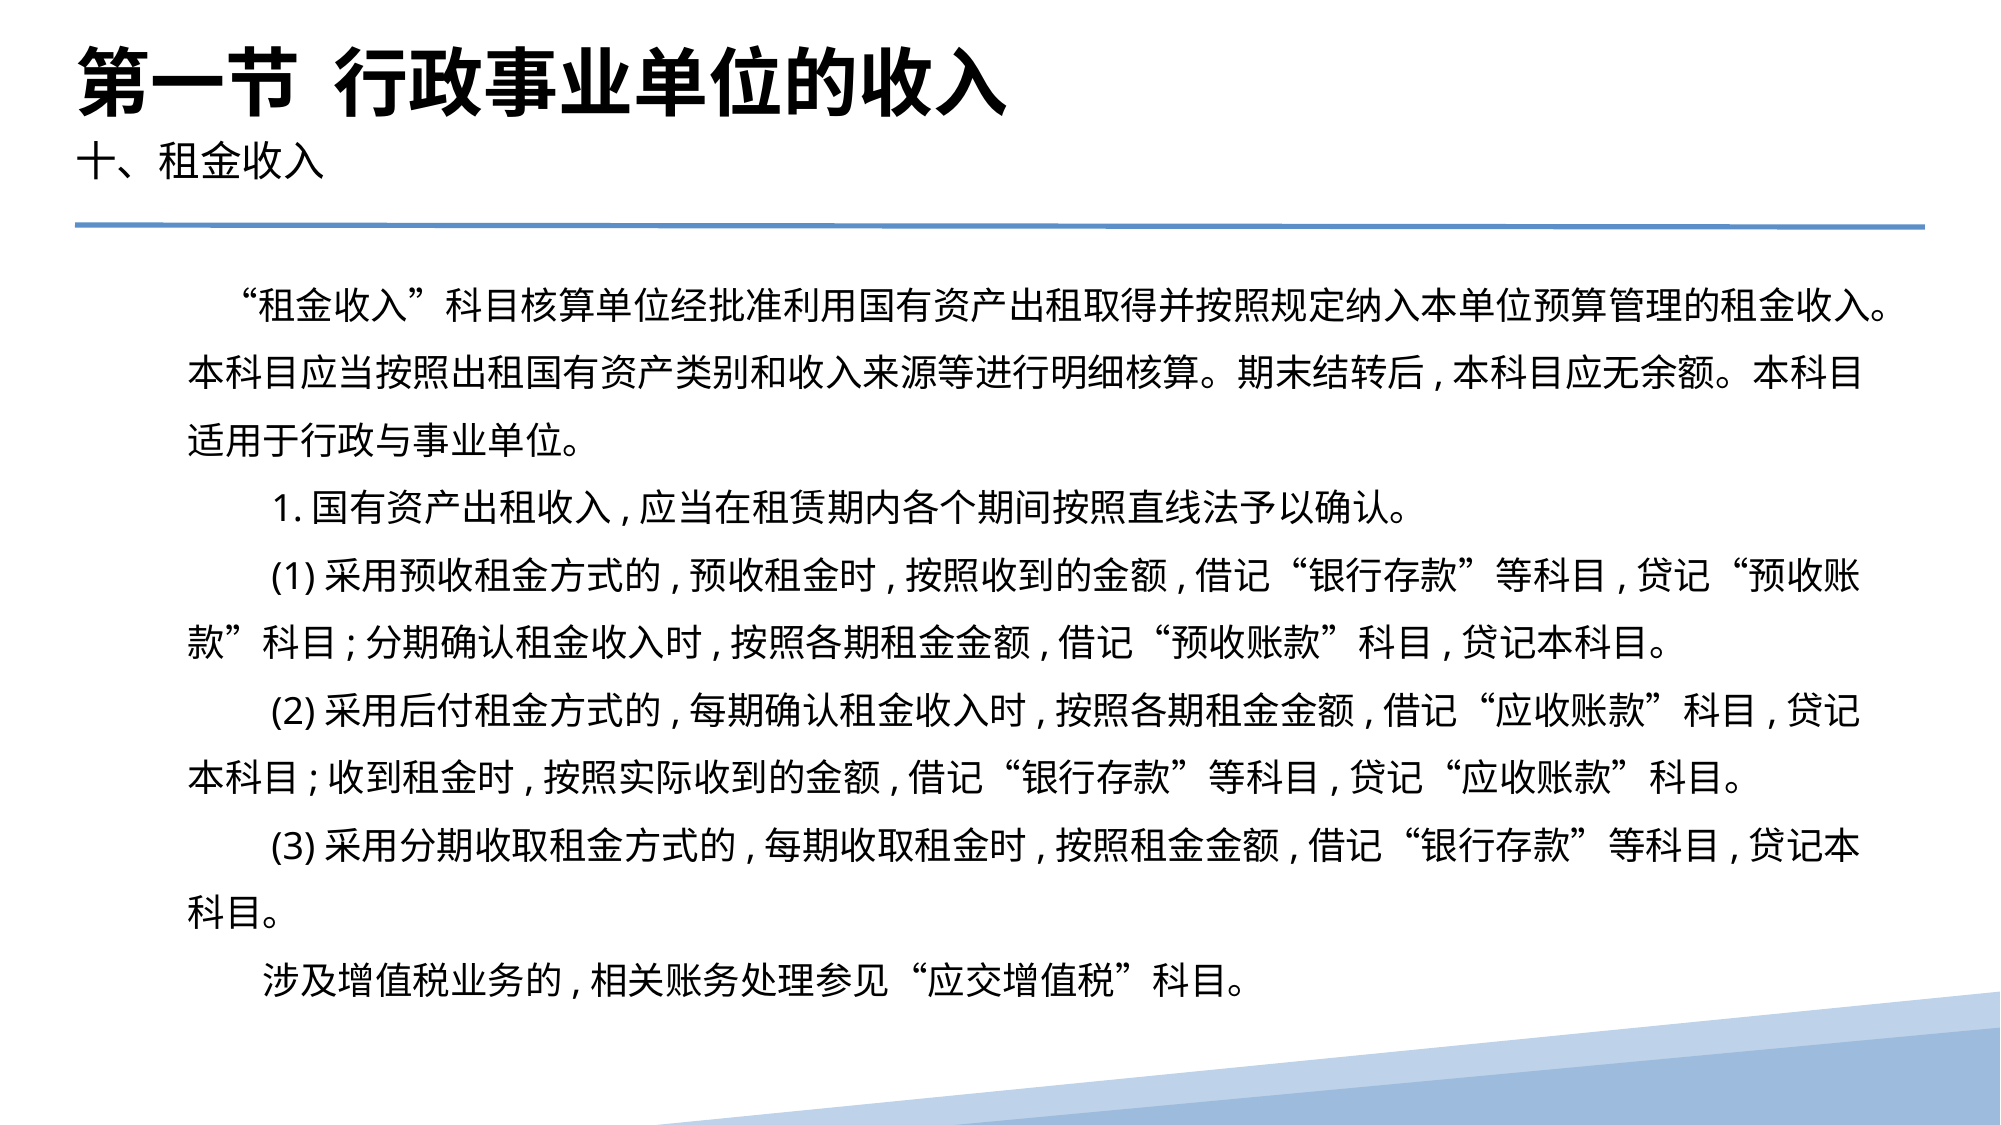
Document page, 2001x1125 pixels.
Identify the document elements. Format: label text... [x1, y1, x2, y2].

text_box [656, 991, 2000, 1125]
text_box 十、租金收入 [75, 124, 1925, 200]
text_box 第一节 行政事业单位的收入 [75, 24, 1925, 124]
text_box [74, 224, 1925, 228]
text_box “租金收入”科目核算单位经批准利用国有资产出租取得并按照规定纳入本单位预算管理的租金收入。本科目应当按照出租国有资产类别和收入来源等进行明细核算。期末结转后,本科目应无余额。本科目适用于行政与事业单位。 1.国有资产出租收入,应当在租赁期内各个期间按照直线法予以确认。 (1)采用预收租金方式的,预收租金时,按照收到的金额,借记“银行存款”等科目,贷记“预收账款”科目;分期确认租金收入时,按照各期租金金额,借记“预收账款”科目,贷记本科目。 (2)采用后付租金方式的,每期确认租金收入时,按照各期租金金额,借记“应收账款”科目,贷记本科目;收到租金时,按照实际收到的金额,借记“银行存款”等科目,贷记“应收账款”科目。 (3)采用分期收取租金方式的,每期收取租金时,按照租金金额,借记“银行存款”等科目,贷记本科目。 涉及增值税业务的,相关账务处理参见“应交增值税”科目。 [172, 251, 1898, 1065]
